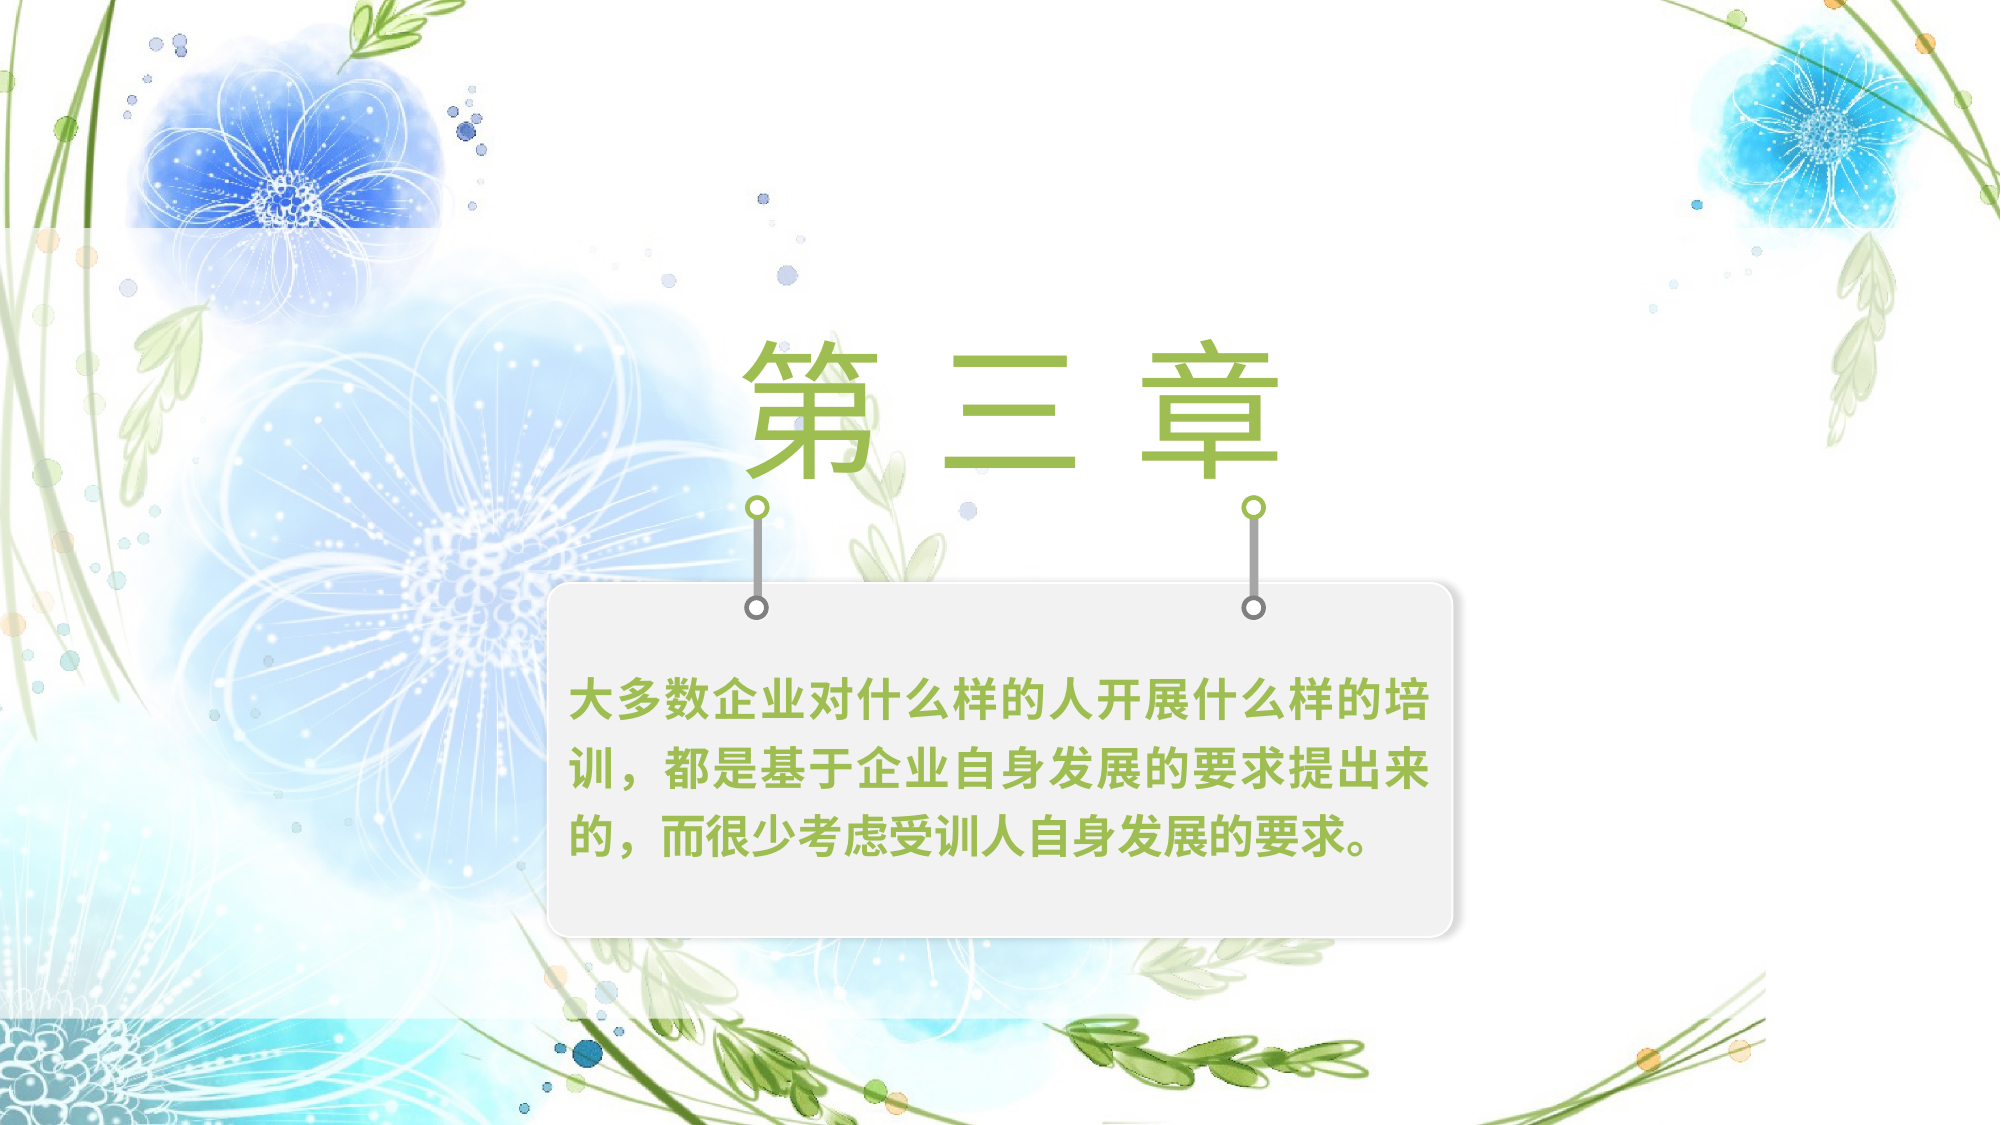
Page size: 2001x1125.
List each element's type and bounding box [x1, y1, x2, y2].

text_box [547, 309, 1453, 937]
picture [0, 0, 2000, 227]
text_box [0, 227, 2000, 1020]
picture [0, 1020, 1766, 1125]
